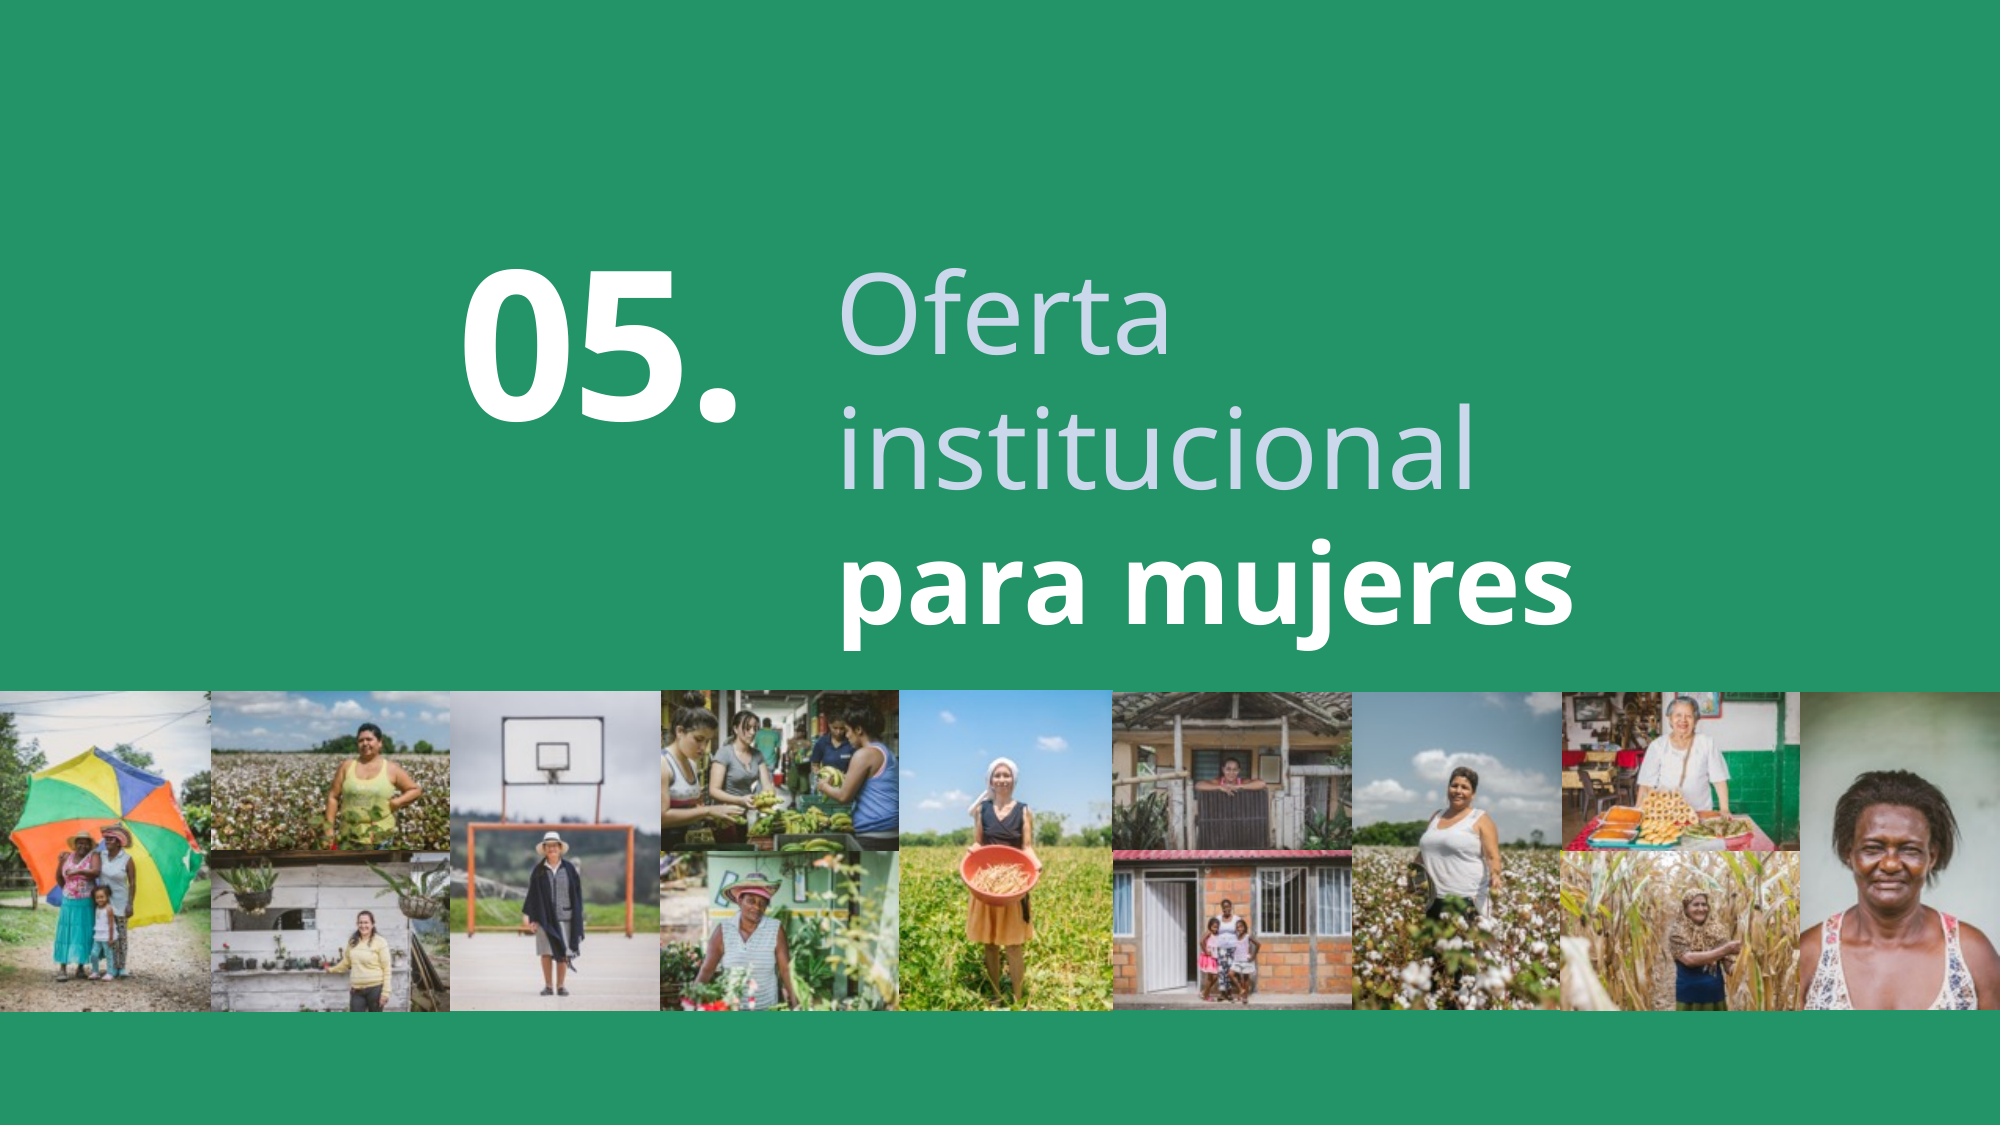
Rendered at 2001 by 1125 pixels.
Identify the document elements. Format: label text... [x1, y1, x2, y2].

text_box 05. [442, 205, 763, 470]
text_box Oferta institucional para mujeres [820, 234, 1679, 655]
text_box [0, 690, 2000, 1012]
